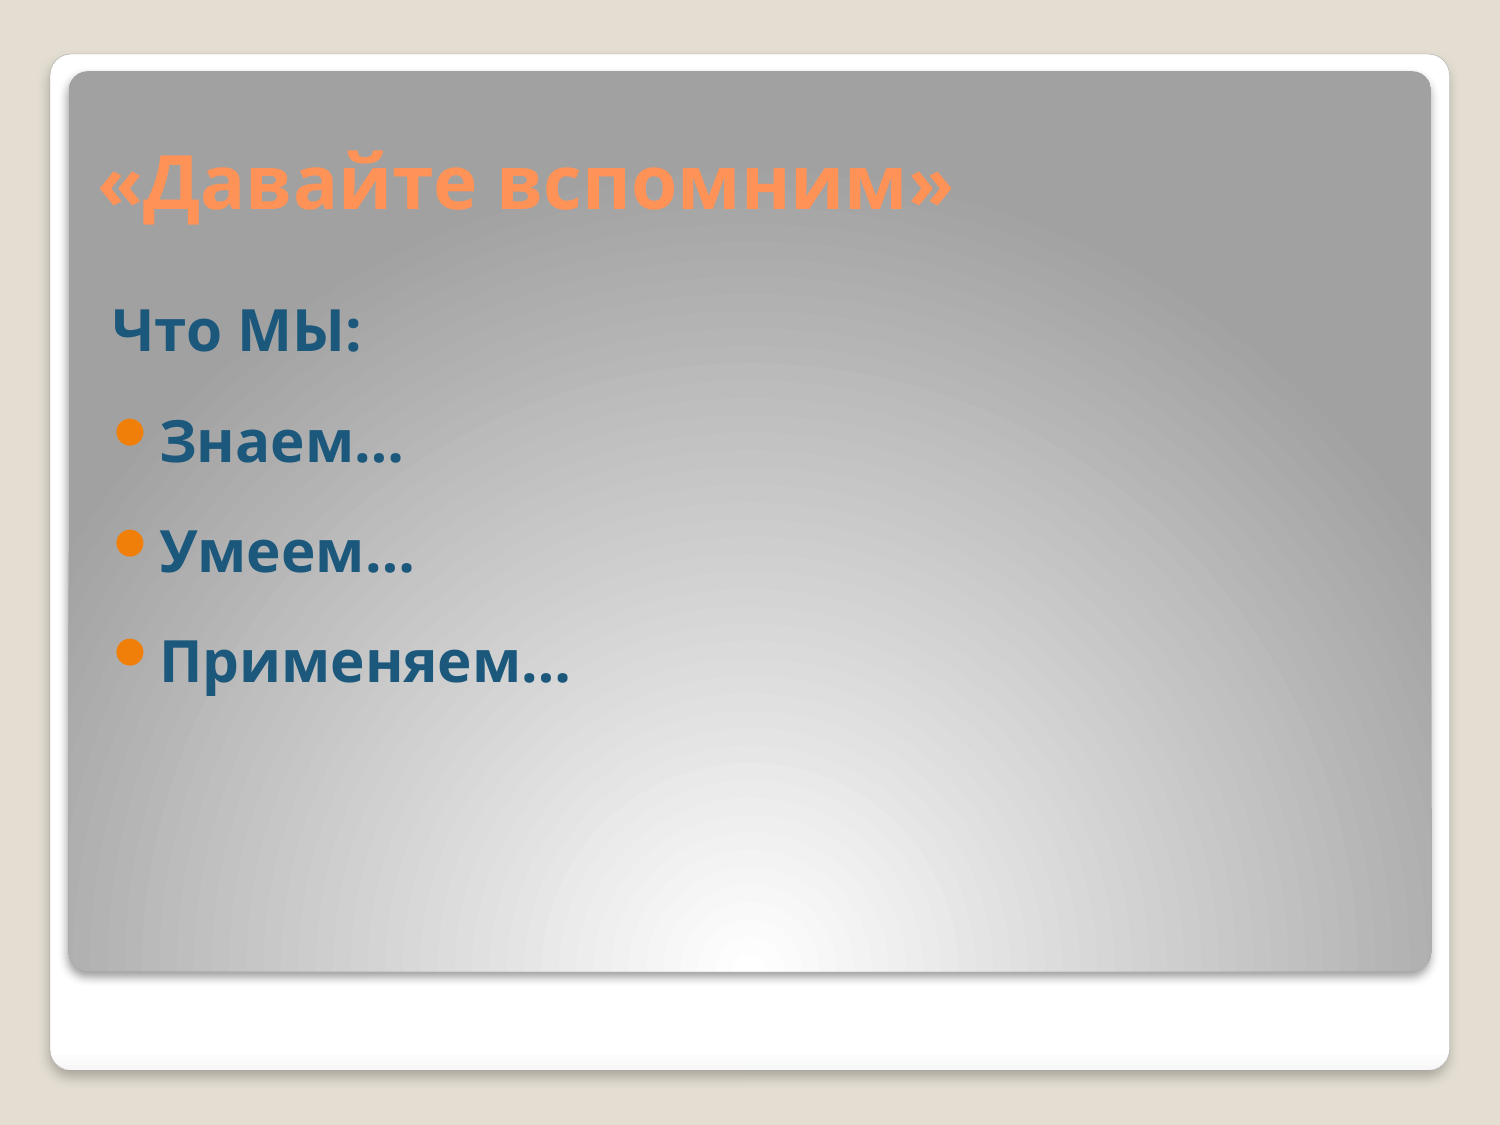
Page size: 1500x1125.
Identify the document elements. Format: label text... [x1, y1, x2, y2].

list Что МЫ: Знаем… Умеем… Применяем… [82, 243, 1425, 965]
title «Давайте вспомним» [82, 78, 1425, 232]
